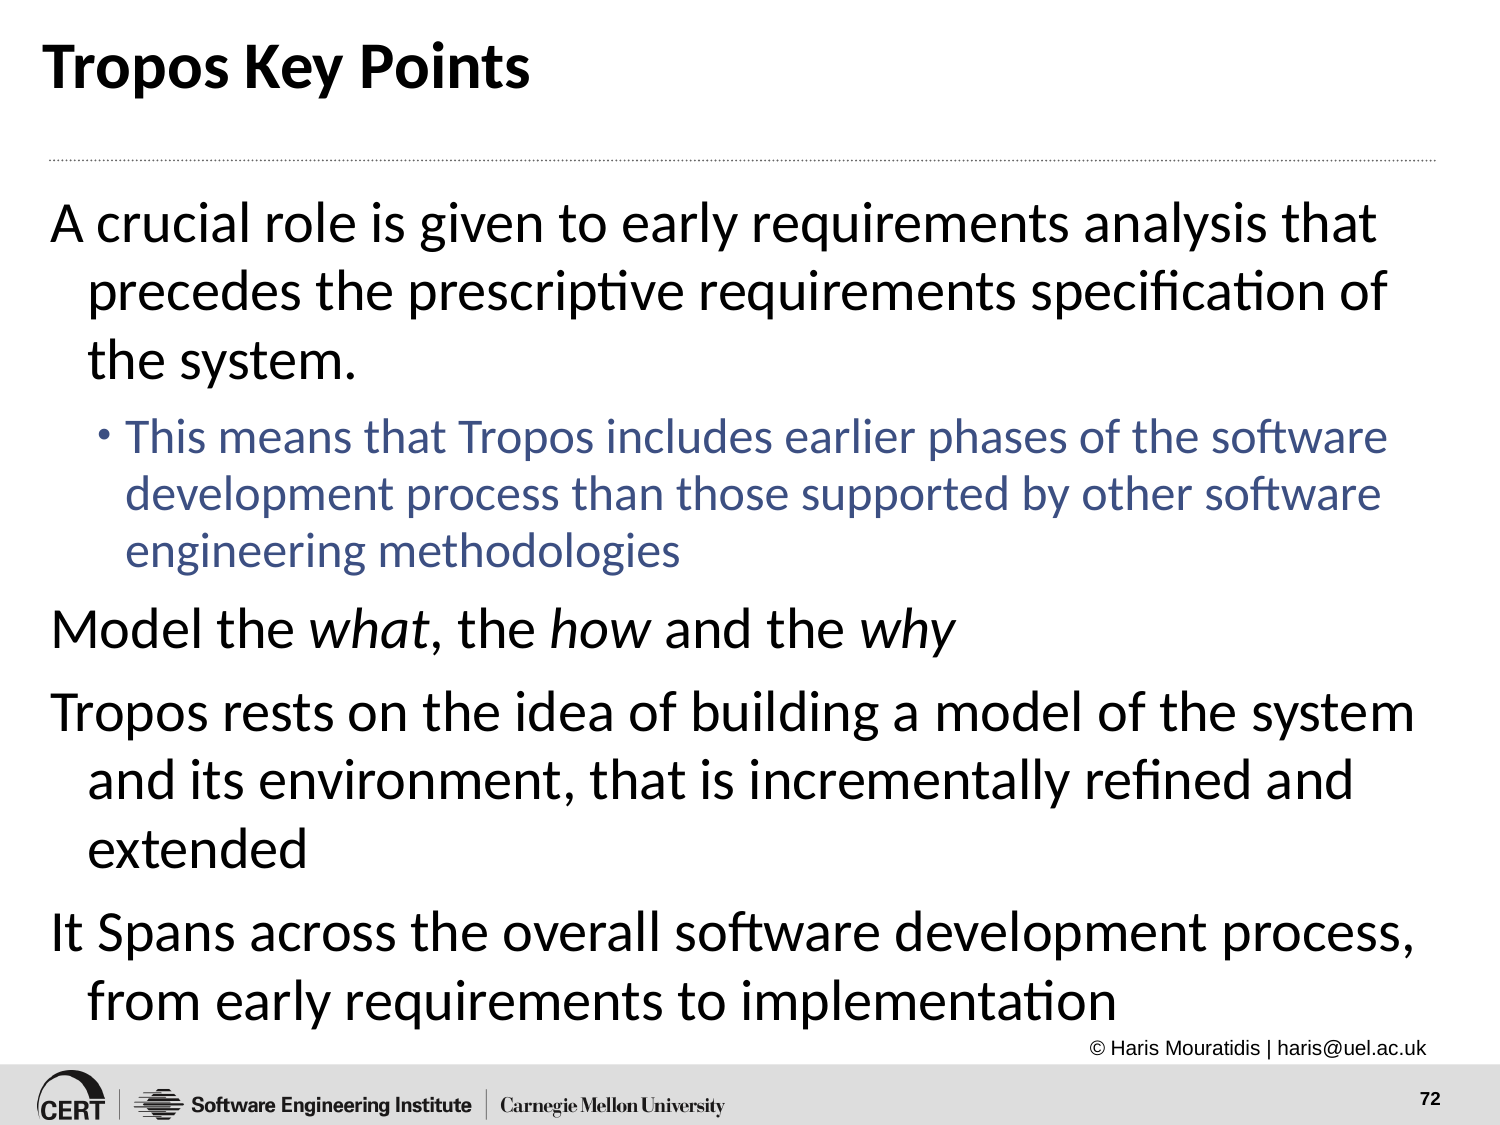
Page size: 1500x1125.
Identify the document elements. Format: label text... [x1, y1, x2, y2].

picture [37, 1069, 725, 1122]
list A crucial role is given to early requirements analysis that precedes the prescriptive requirements specification of the system. This means that Tropos includes earlier phases of the software development process than those supported by other software engineering methodologies Model the what, the how and the why Tropos rests on the idea of building a model of the system and its environment, that is incrementally refined and extended It Spans across the overall software development process, from early requirements to implementation [49, 187, 1438, 1001]
title Tropos Key Points [42, 37, 1434, 155]
text_box © Haris Mouratidis | haris@uel.ac.uk [1074, 1027, 1500, 1075]
